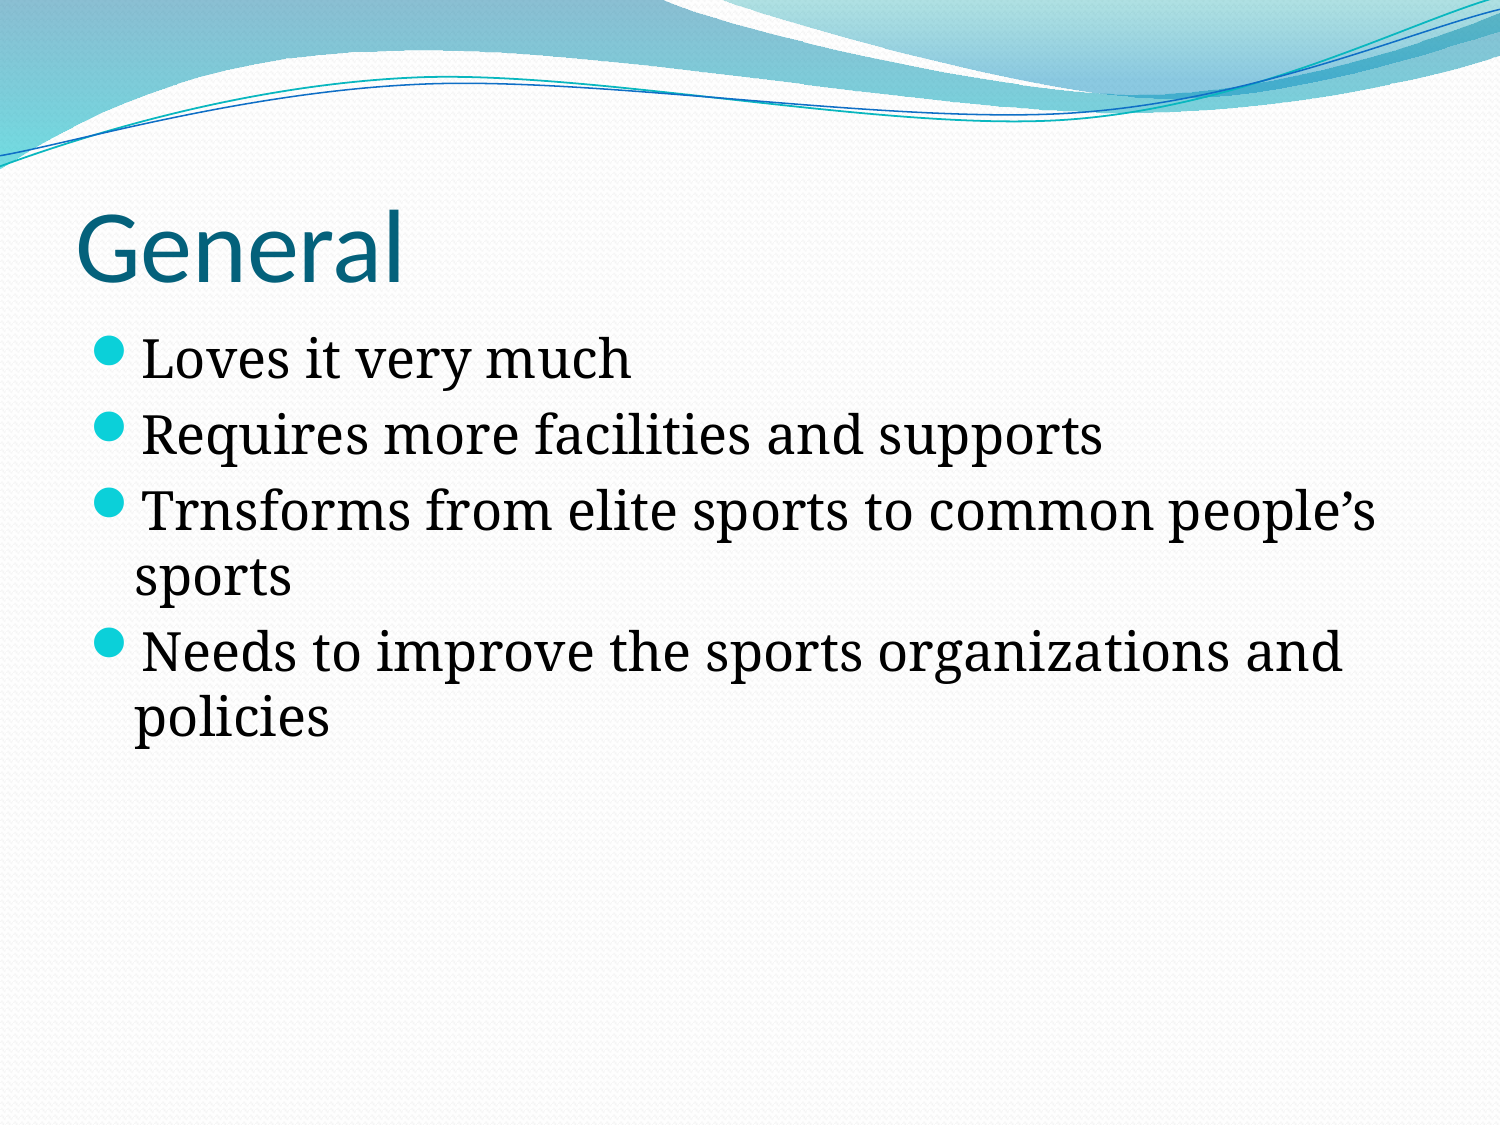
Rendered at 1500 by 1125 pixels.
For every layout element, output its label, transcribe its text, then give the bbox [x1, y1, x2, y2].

list Loves it very much Requires more facilities and supports Trnsforms from elite sports to common people’s sports Needs to improve the sports organizations and policies [75, 317, 1425, 1038]
title General [75, 115, 1425, 303]
